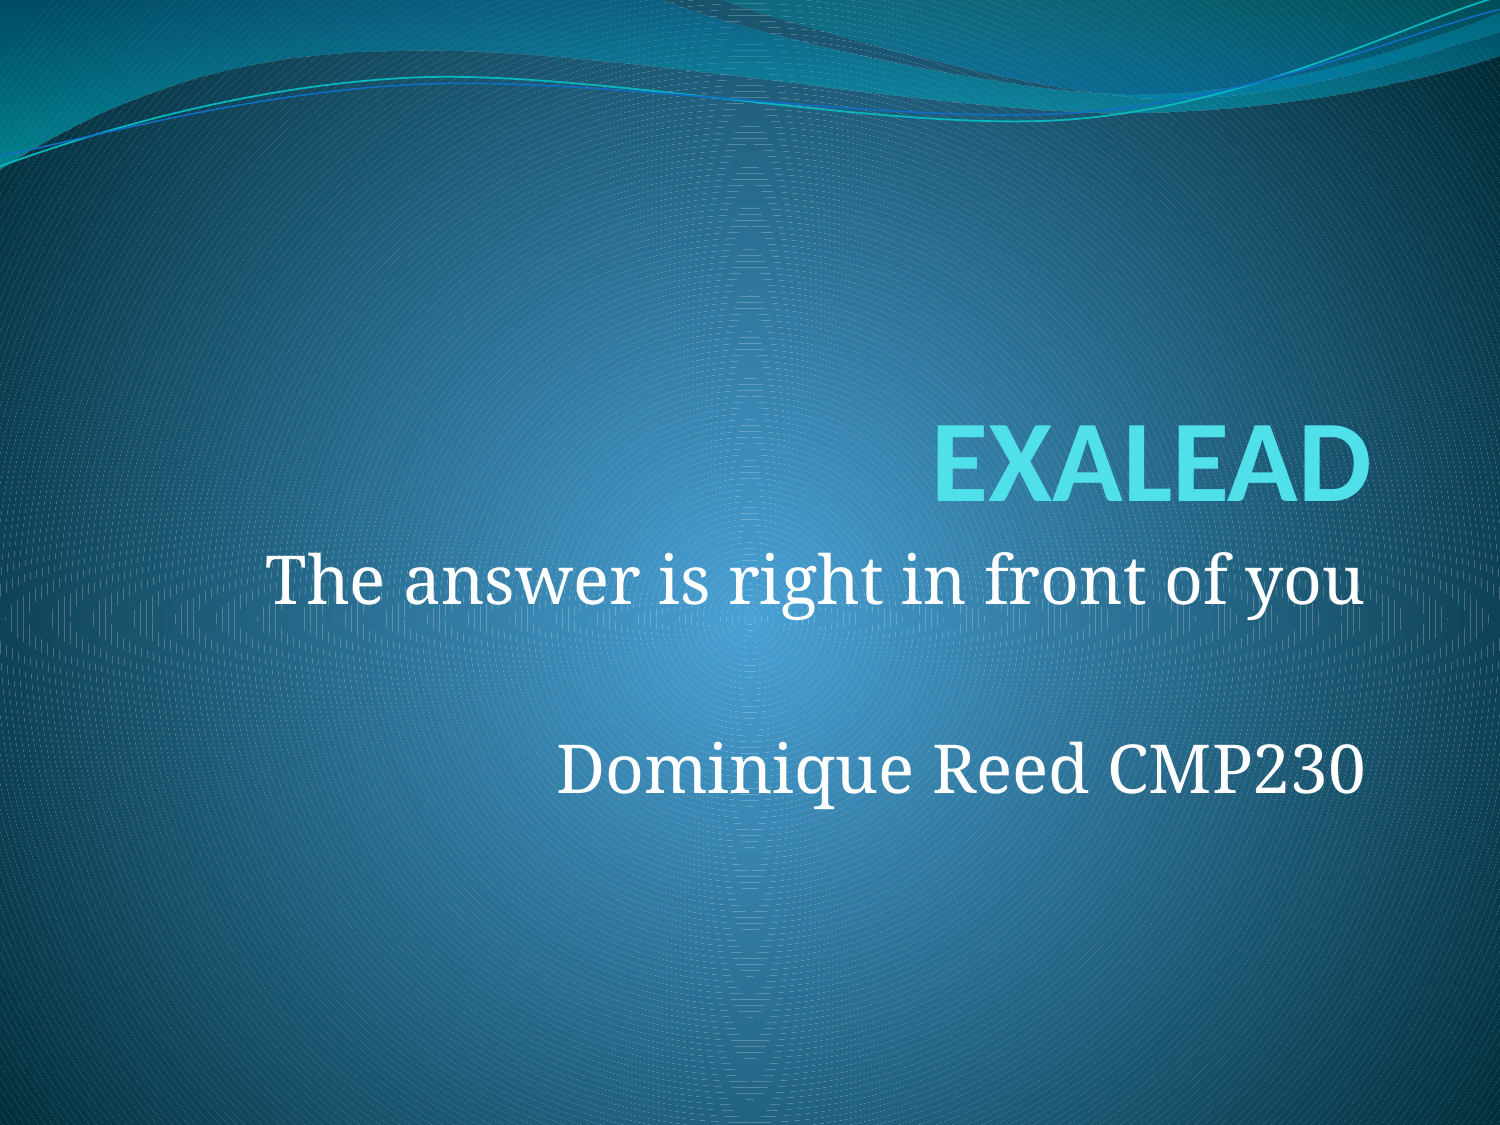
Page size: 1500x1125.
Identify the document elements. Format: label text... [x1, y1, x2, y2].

title EXALEAD [87, 224, 1376, 525]
subtitle The answer is right in front of you Dominique Reed CMP230 [87, 529, 1376, 818]
